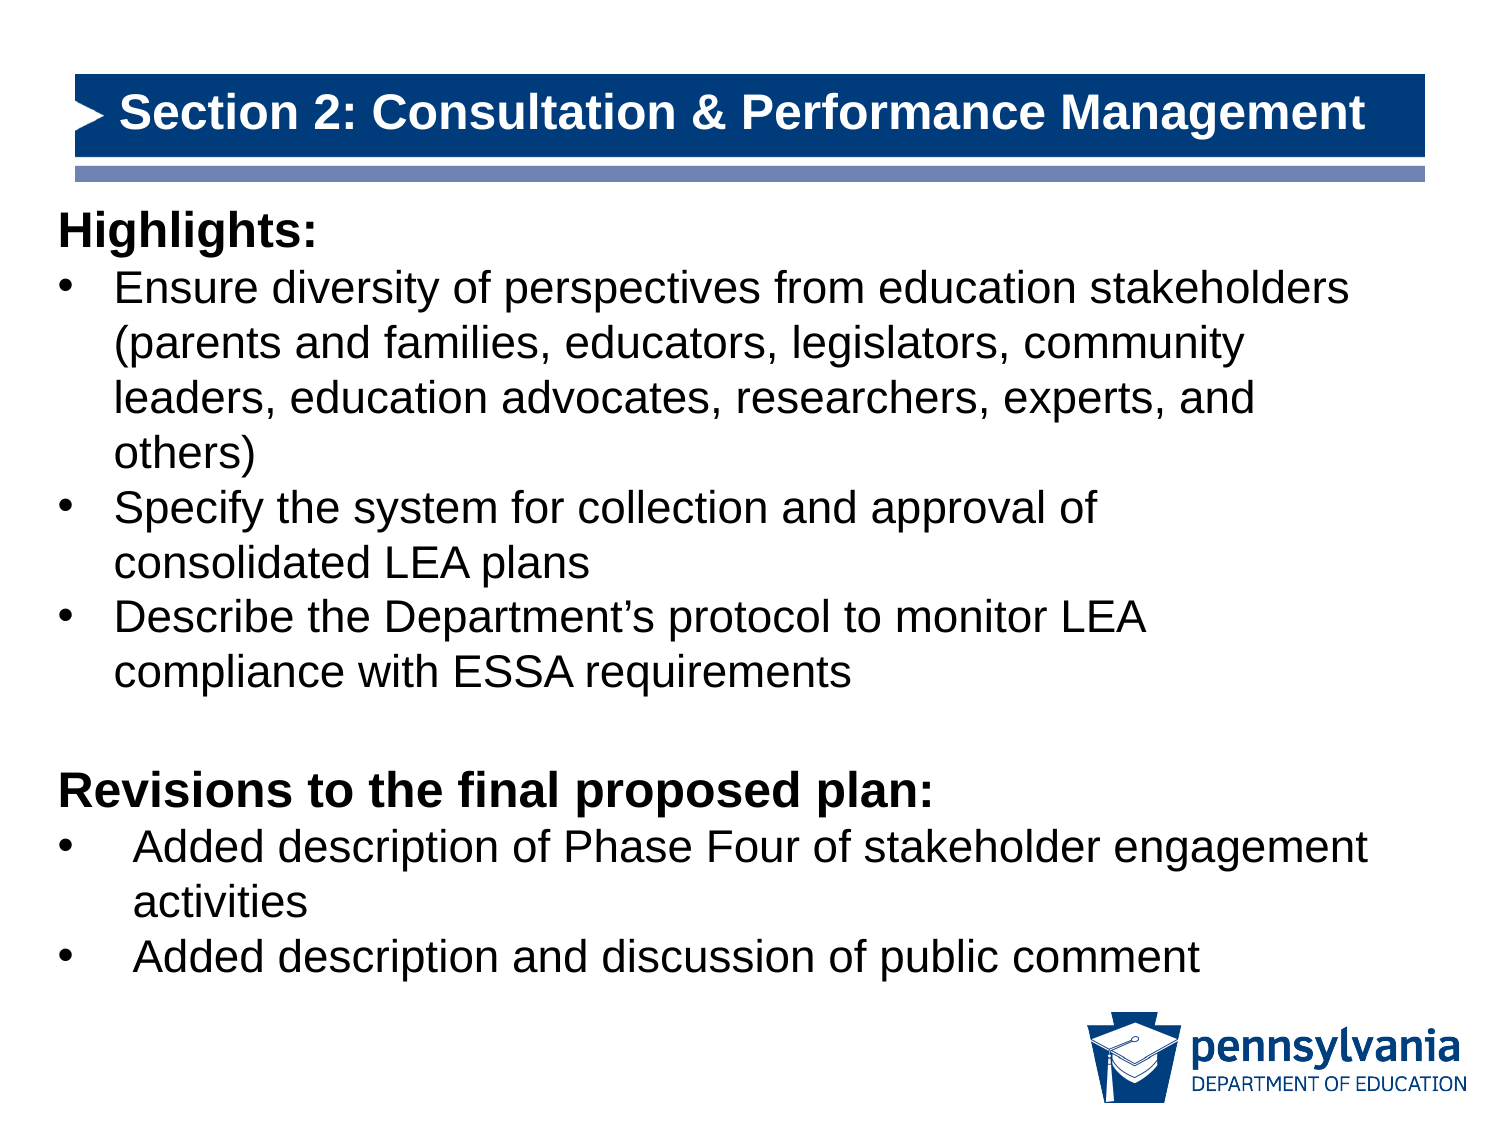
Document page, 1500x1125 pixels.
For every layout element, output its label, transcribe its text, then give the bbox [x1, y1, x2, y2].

picture [1087, 1012, 1466, 1103]
list Highlights: Ensure diversity of perspectives from education stakeholders (parents and families, educators, legislators, community leaders, education advocates, researchers, experts, and others) Specify the system for collection and approval of consolidated LEA plans Describe the Department’s protocol to monitor LEA compliance with ESSA requirements Revisions to the final proposed plan: Added description of Phase Four of stakeholder engagement activities Added description and discussion of public comment [42, 189, 1393, 965]
picture [74, 74, 1426, 182]
